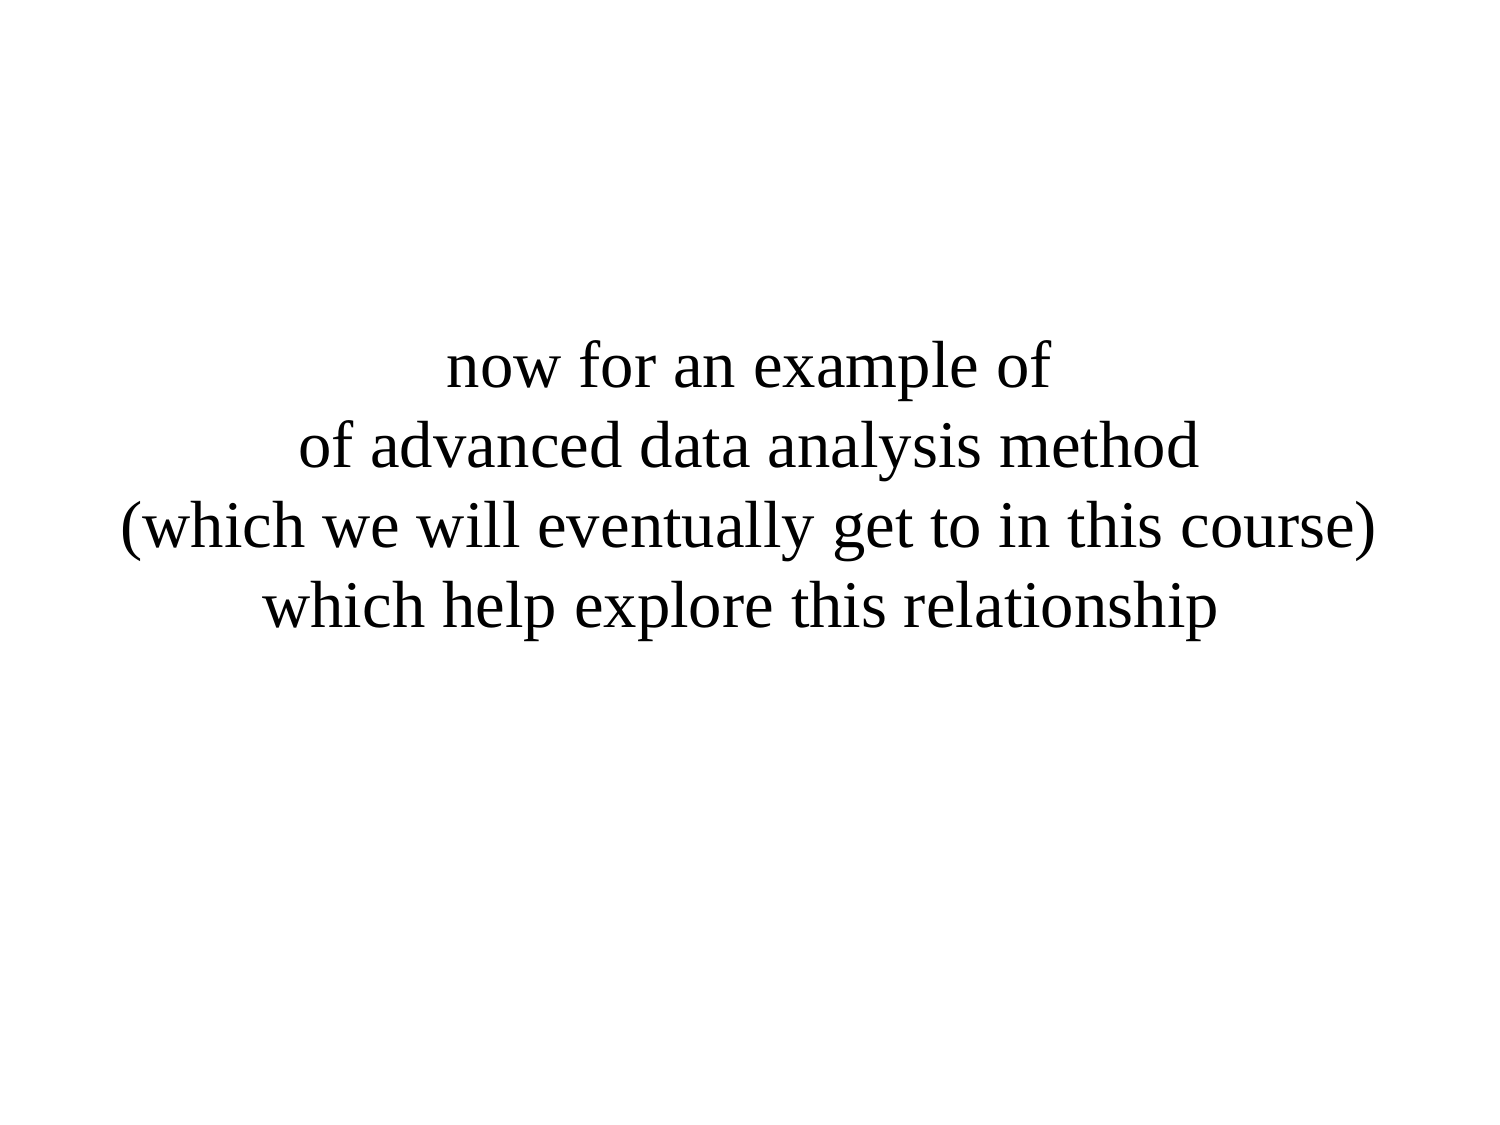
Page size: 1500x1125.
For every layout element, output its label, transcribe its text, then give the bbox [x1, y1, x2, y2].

text_box now for an example of of advanced data analysis method (which we will eventually get to in this course) which help explore this relationship [0, 112, 1500, 850]
